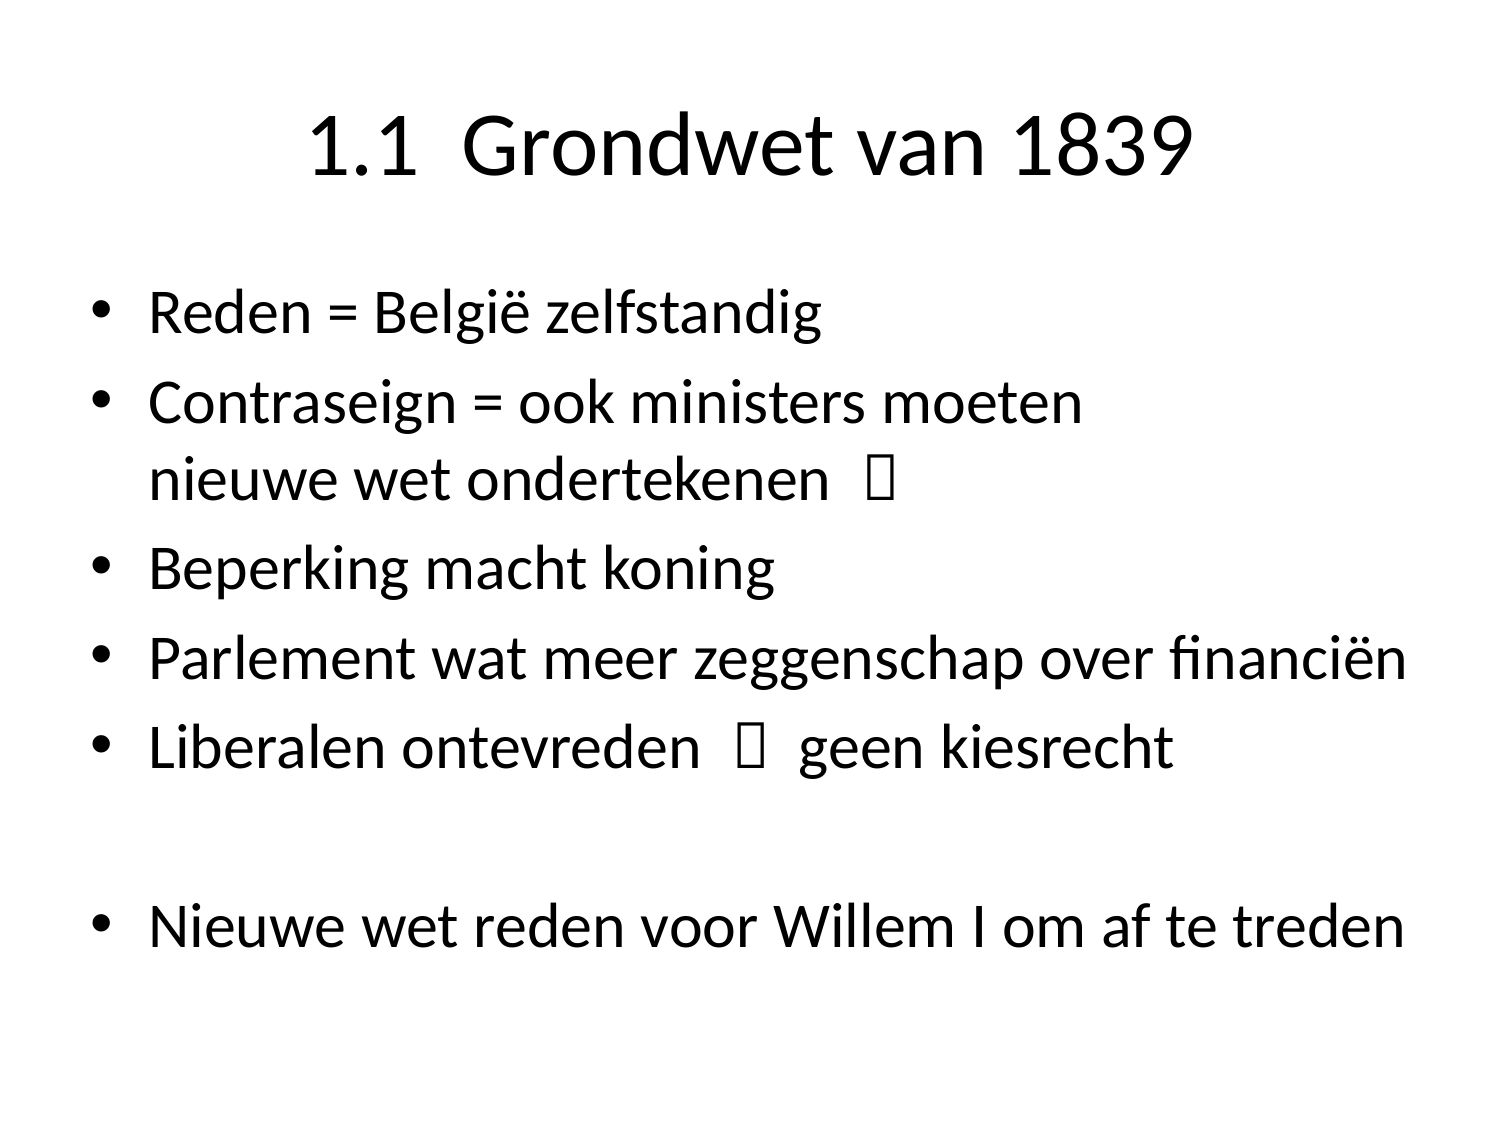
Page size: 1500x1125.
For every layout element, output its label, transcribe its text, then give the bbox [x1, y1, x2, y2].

title 1.1 Grondwet van 1839 [75, 45, 1425, 233]
list Reden = België zelfstandig Contraseign = ook ministers moeten nieuwe wet ondertekenen  Beperking macht koning Parlement wat meer zeggenschap over financiën Liberalen ontevreden  geen kiesrecht Nieuwe wet reden voor Willem I om af te treden [75, 262, 1425, 1005]
